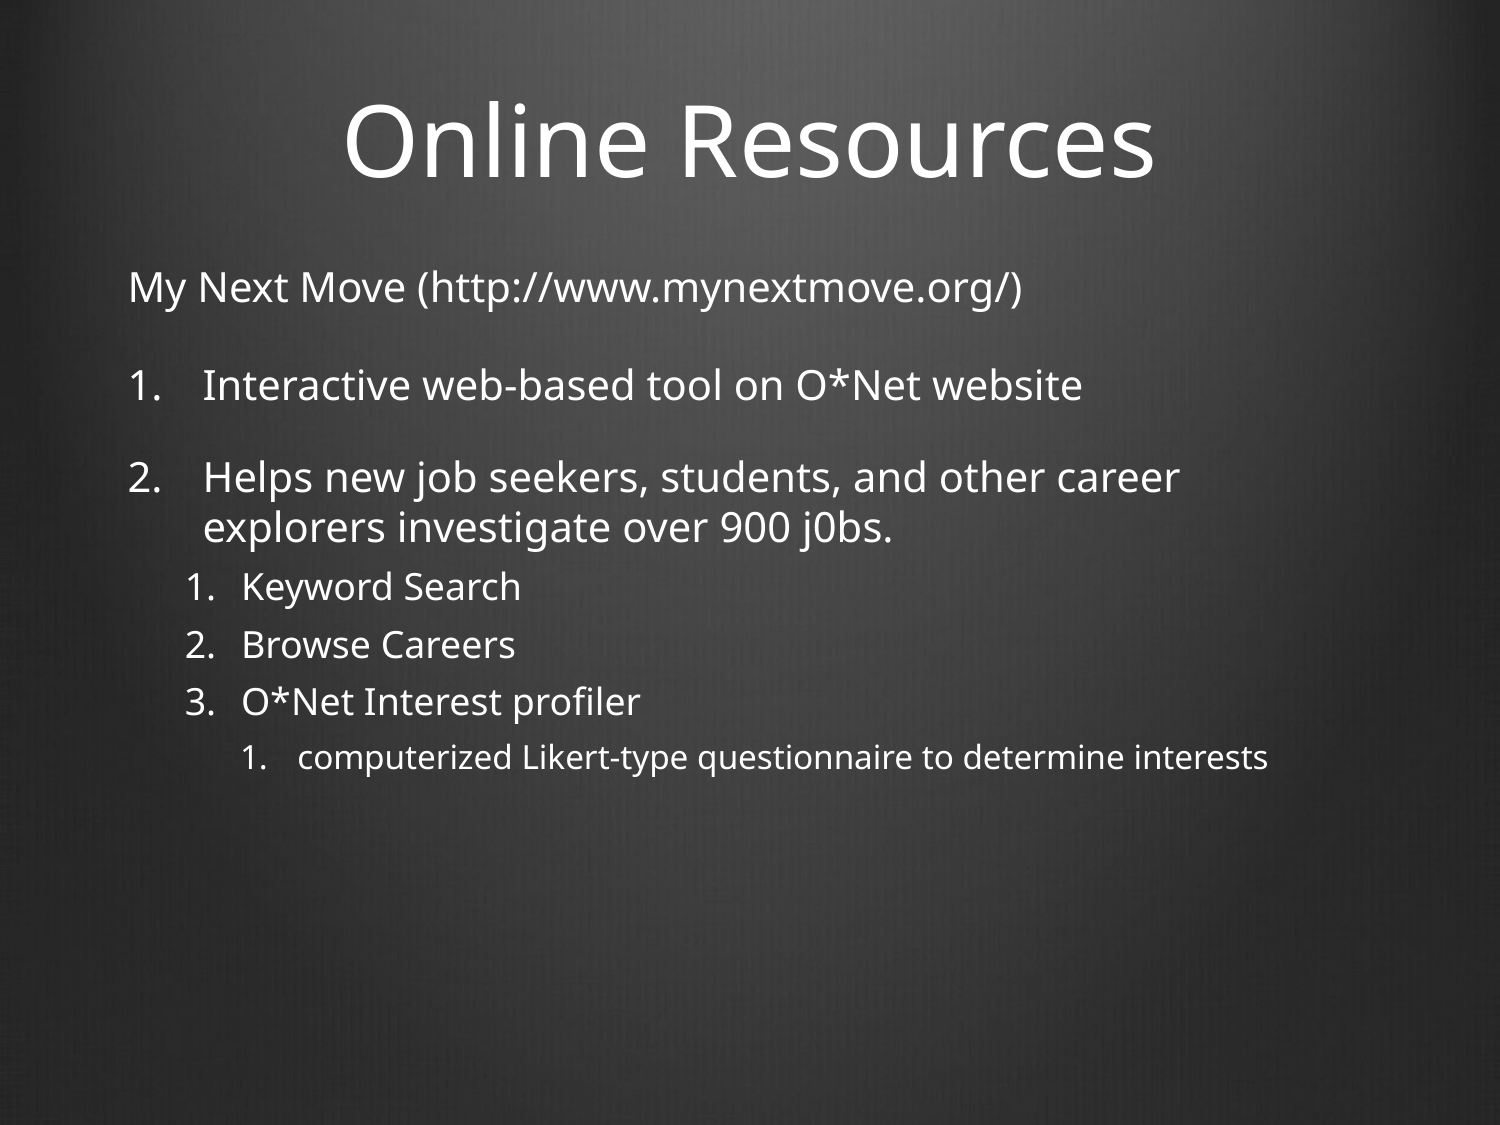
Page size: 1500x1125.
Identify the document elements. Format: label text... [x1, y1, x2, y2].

title Online Resources [112, 19, 1388, 219]
list My Next Move (http://www.mynextmove.org/) Interactive web-based tool on O*Net website Helps new job seekers, students, and other career explorers investigate over 900 j0bs. Keyword Search Browse Careers O*Net Interest profiler computerized Likert-type questionnaire to determine interests [112, 219, 1388, 1005]
